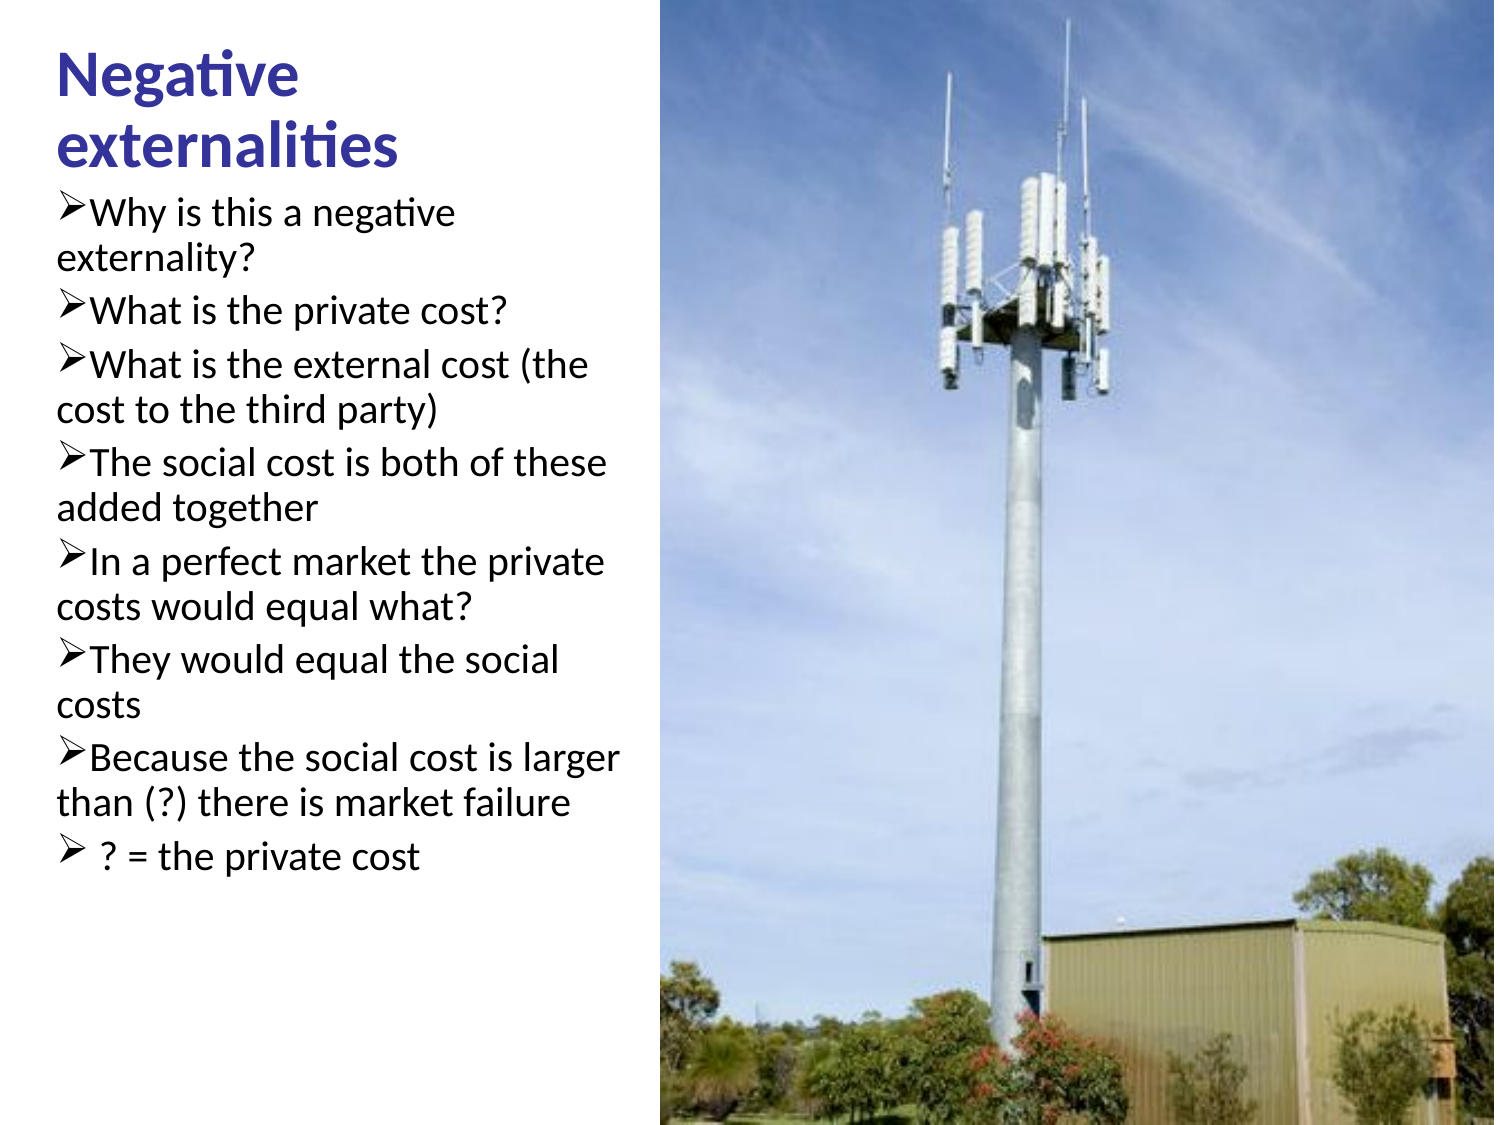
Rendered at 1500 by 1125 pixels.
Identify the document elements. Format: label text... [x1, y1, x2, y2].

picture [660, 0, 1494, 1125]
subtitle Negative externalities Why is this a negative externality? What is the private cost? What is the external cost (the cost to the third party) The social cost is both of these added together In a perfect market the private costs would equal what? They would equal the social costs Because the social cost is larger than (?) there is market failure ? = the private cost [41, 31, 655, 1094]
